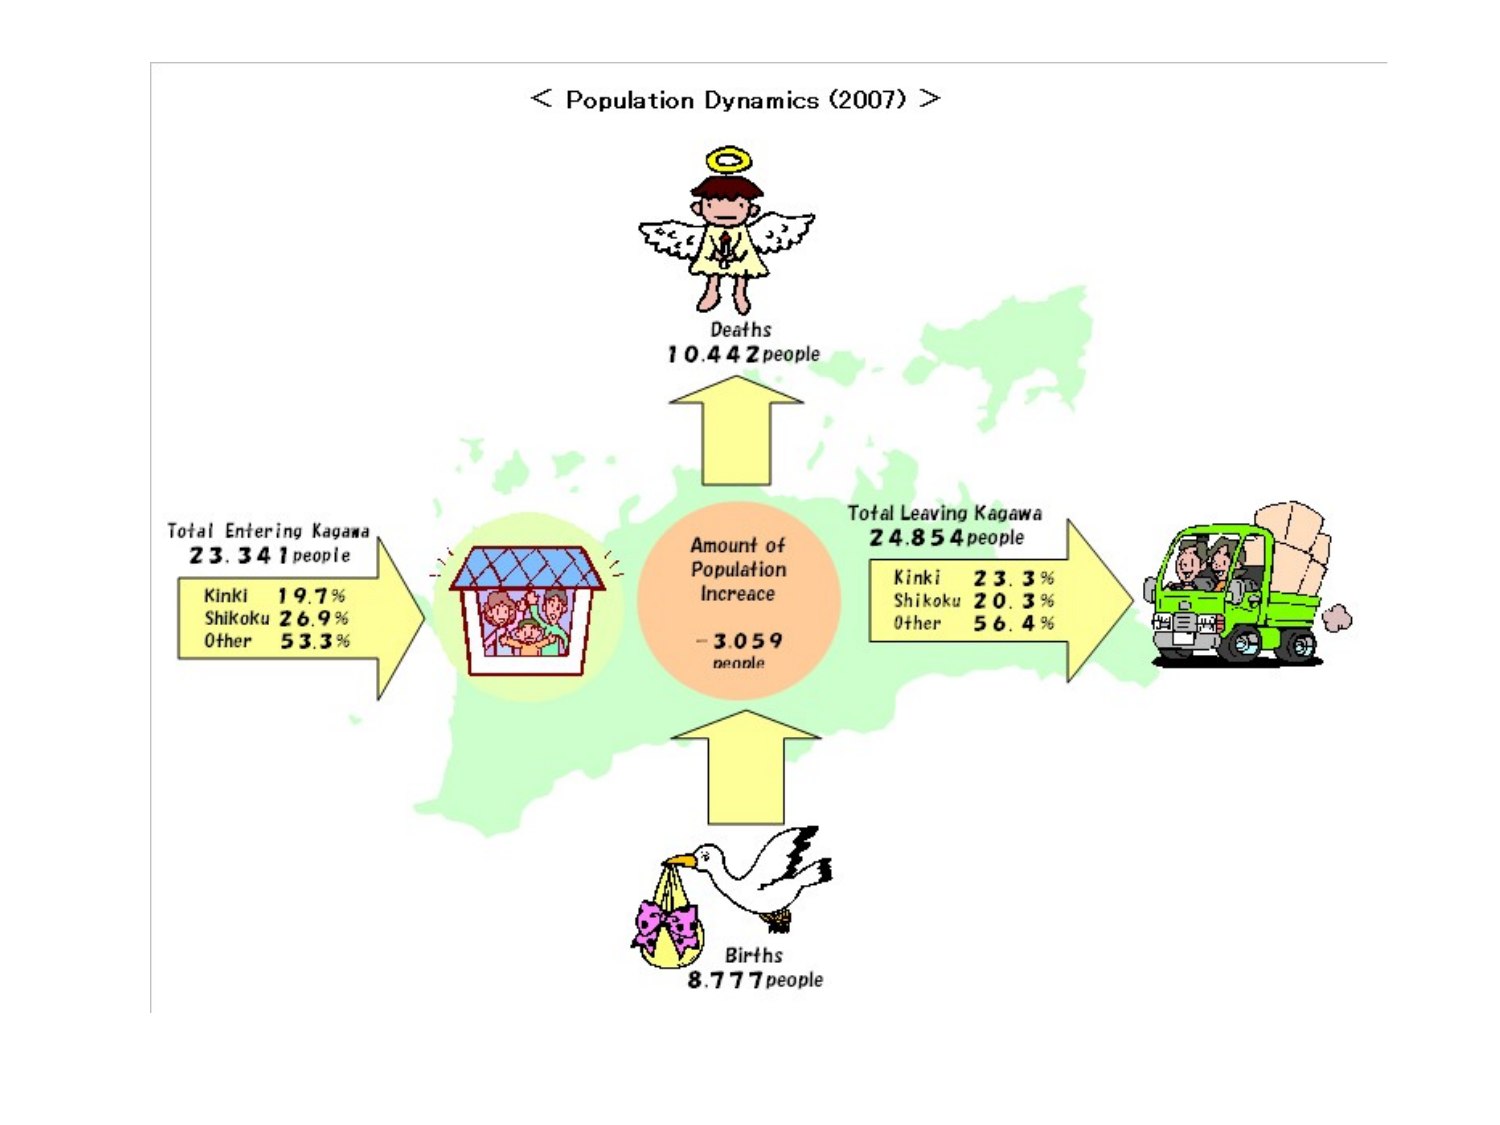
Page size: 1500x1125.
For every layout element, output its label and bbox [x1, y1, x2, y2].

picture [149, 62, 1388, 1013]
